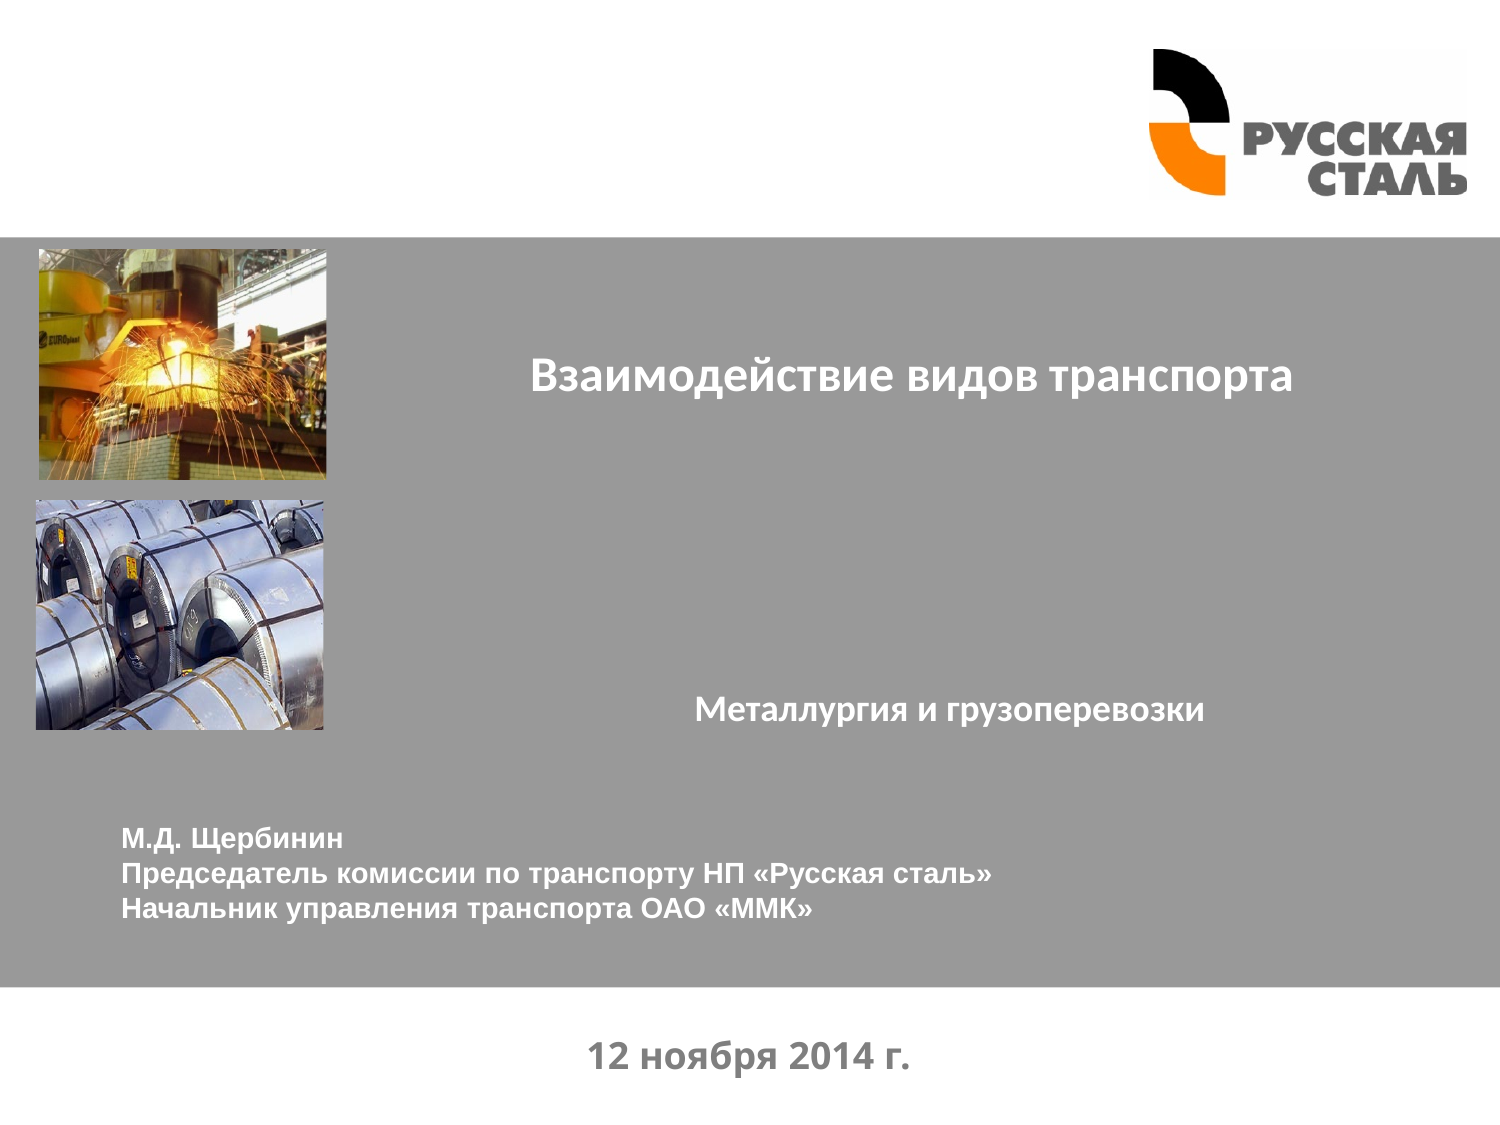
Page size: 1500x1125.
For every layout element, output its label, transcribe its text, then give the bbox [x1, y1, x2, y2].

picture [1149, 49, 1468, 201]
text_box [0, 235, 1500, 989]
picture [35, 499, 324, 731]
picture [38, 249, 327, 480]
text_box Металлургия и грузоперевозки [399, 624, 1500, 788]
text_box М.Д. Щербинин Председатель комиссии по транспорту НП «Русская сталь» Начальник управления транспорта ОАО «ММК» [106, 812, 1143, 933]
text_box 12 ноября 2014 г. [571, 1024, 926, 1085]
title Взаимодействие видов транспорта [362, 249, 1463, 613]
